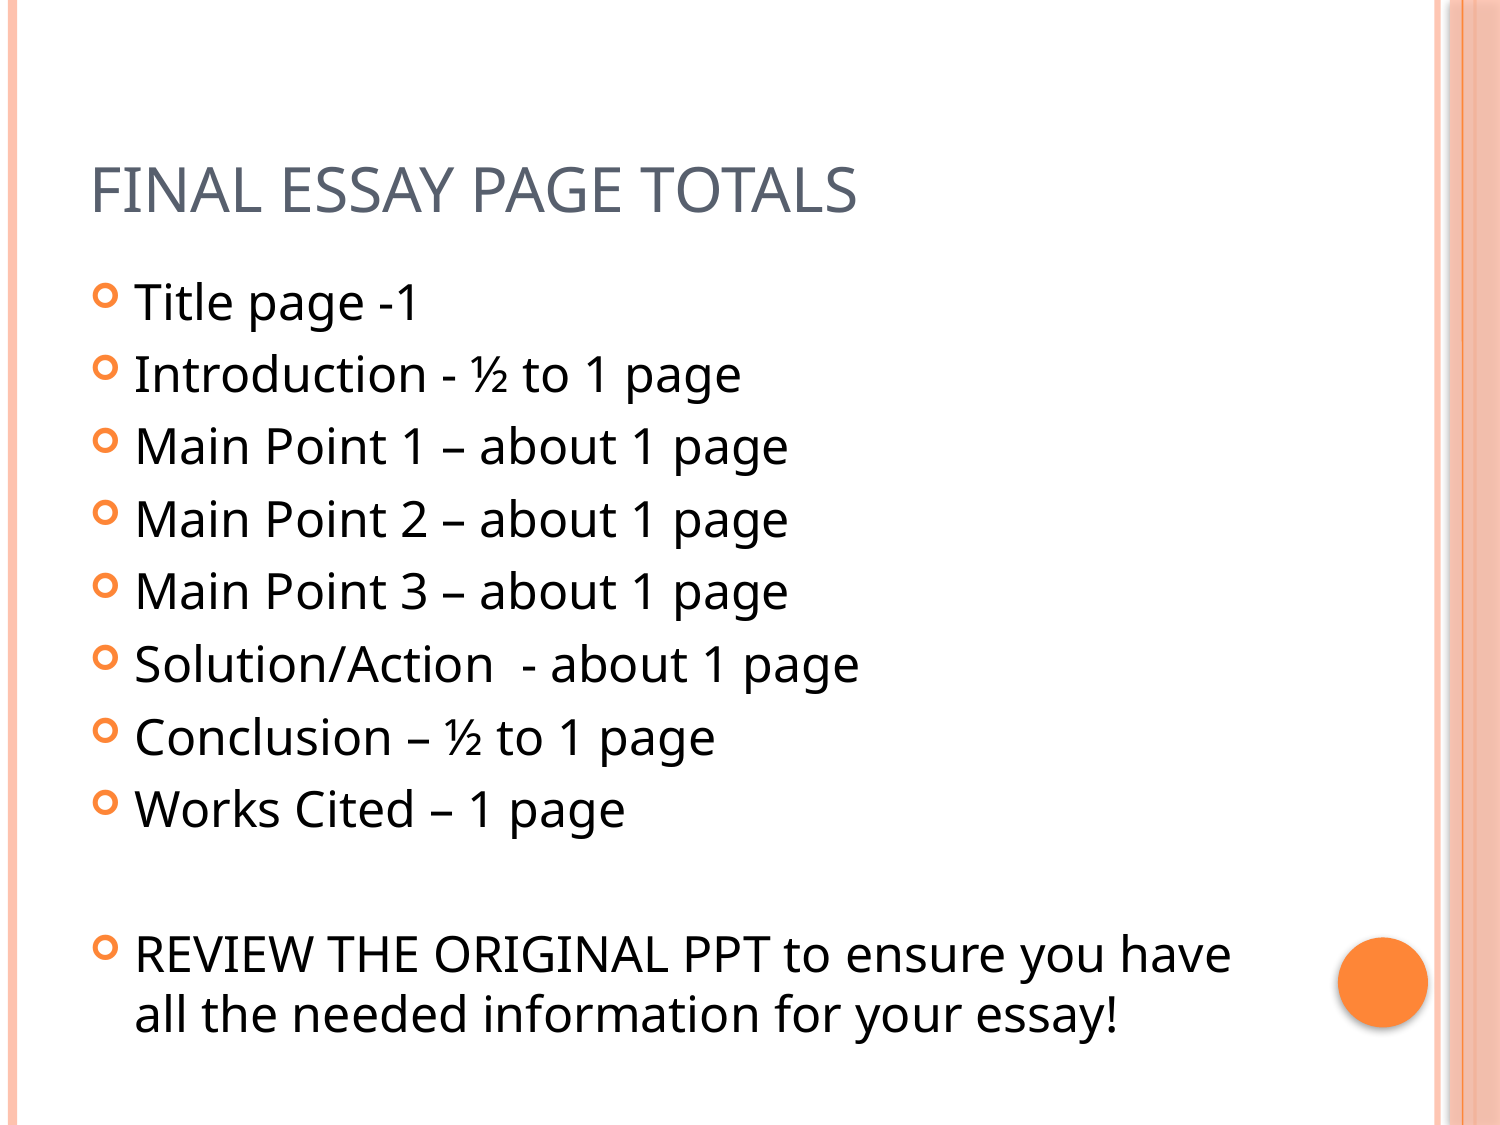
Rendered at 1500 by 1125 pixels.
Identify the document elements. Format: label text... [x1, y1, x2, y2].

list Title page -1 Introduction - ½ to 1 page Main Point 1 – about 1 page Main Point 2 – about 1 page Main Point 3 – about 1 page Solution/Action - about 1 page Conclusion – ½ to 1 page Works Cited – 1 page REVIEW THE ORIGINAL PPT to ensure you have all the needed information for your essay! [75, 262, 1300, 1062]
title Final Essay page totals [75, 45, 1300, 233]
